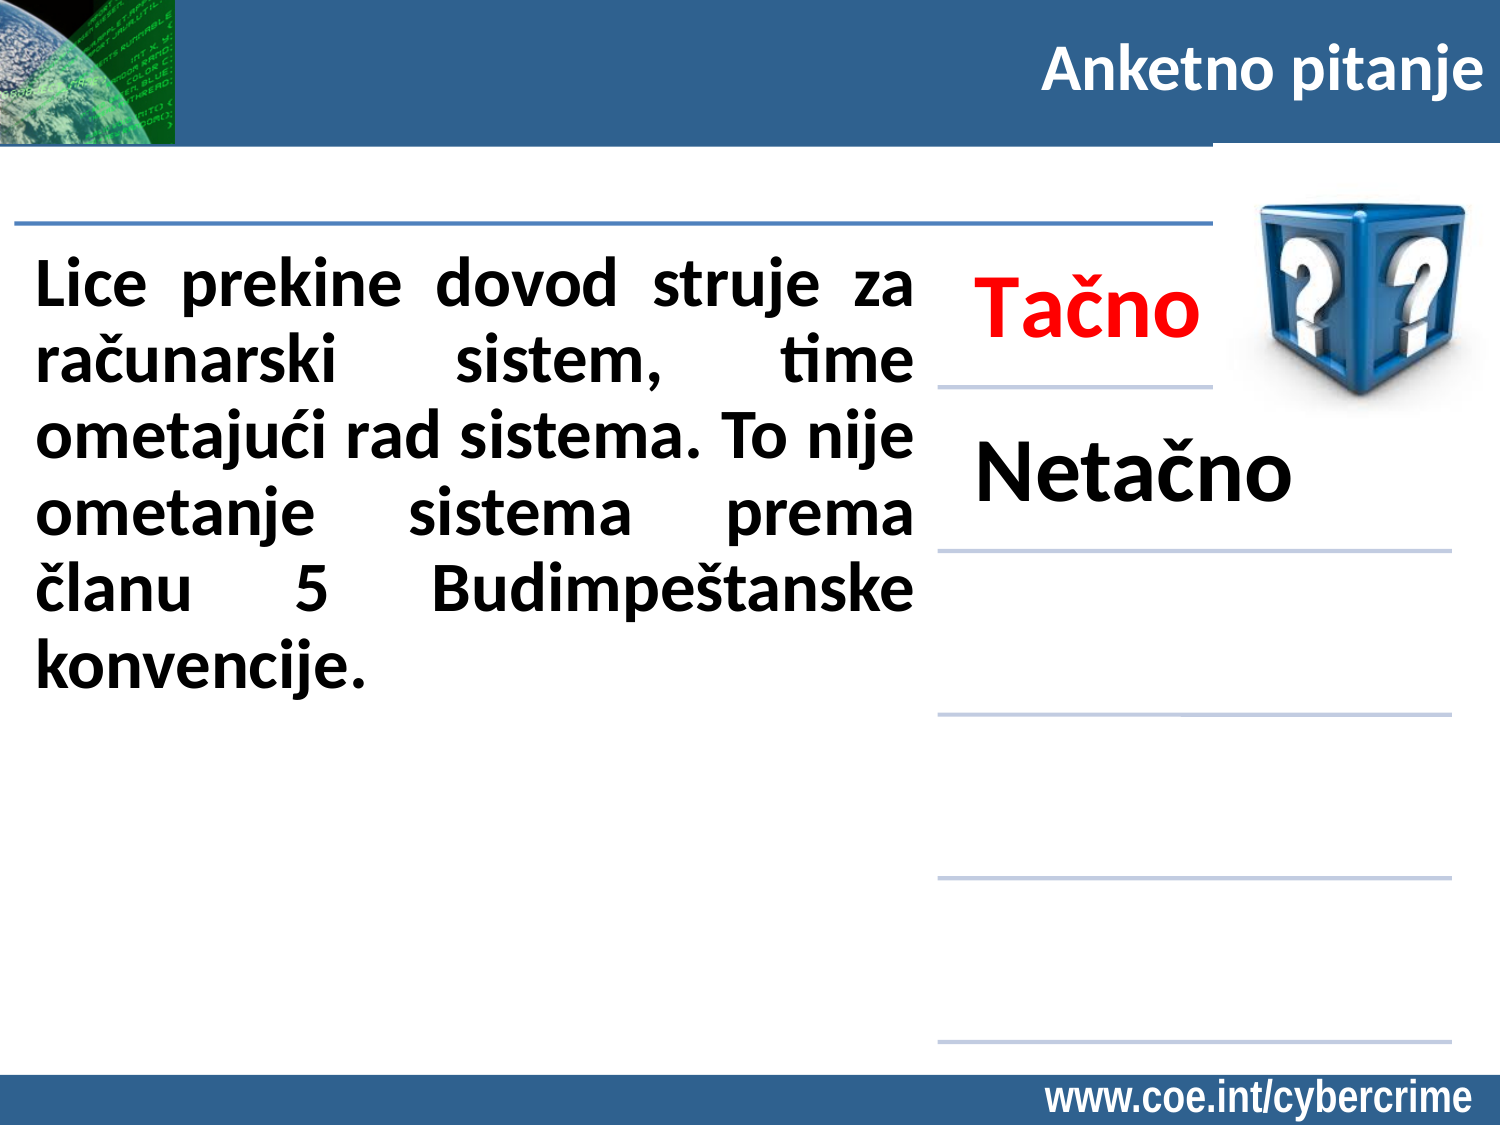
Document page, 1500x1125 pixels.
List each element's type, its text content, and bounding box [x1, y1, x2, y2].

text_box Anketno pitanje [177, 0, 1500, 149]
text_box www.coe.int/cybercrime [1030, 1059, 1500, 1125]
picture [1212, 142, 1500, 434]
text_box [14, 222, 1454, 1053]
text_box [0, 1073, 1030, 1125]
picture [0, 0, 175, 144]
